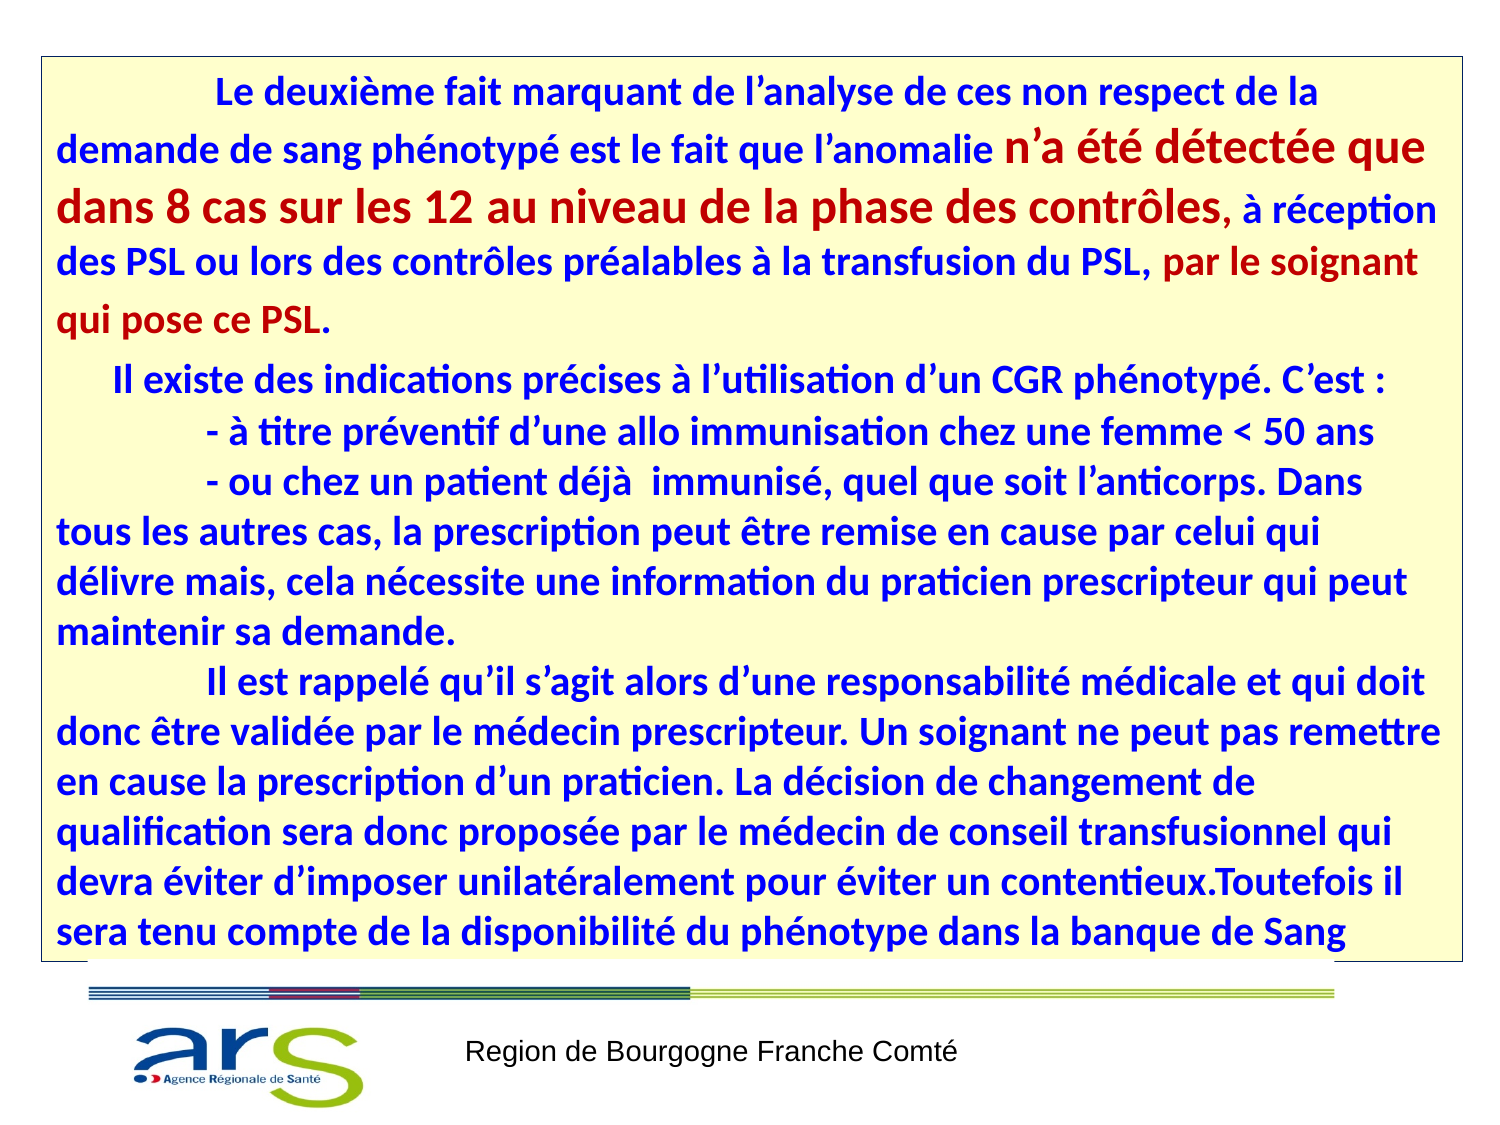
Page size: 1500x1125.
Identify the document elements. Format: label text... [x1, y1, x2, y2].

text_box Le deuxième fait marquant de l’analyse de ces non respect de la demande de sang phénotypé est le fait que l’anomalie n’a été détectée que dans 8 cas sur les 12 au niveau de la phase des contrôles, à réception des PSL ou lors des contrôles préalables à la transfusion du PSL, par le soignant qui pose ce PSL. Il existe des indications précises à l’utilisation d’un CGR phénotypé. C’est : - à titre préventif d’une allo immunisation chez une femme < 50 ans - ou chez un patient déjà immunisé, quel que soit l’anticorps. Dans tous les autres cas, la prescription peut être remise en cause par celui qui délivre mais, cela nécessite une information du praticien prescripteur qui peut maintenir sa demande. Il est rappelé qu’il s’agit alors d’une responsabilité médicale et qui doit donc être validée par le médecin prescripteur. Un soignant ne peut pas remettre en cause la prescription d’un praticien. La décision de changement de qualification sera donc proposée par le médecin de conseil transfusionnel qui devra éviter d’imposer unilatéralement pour éviter un contentieux.Toutefois il sera tenu compte de la disponibilité du phénotype dans la banque de Sang [41, 56, 1463, 962]
picture [87, 958, 1335, 1125]
